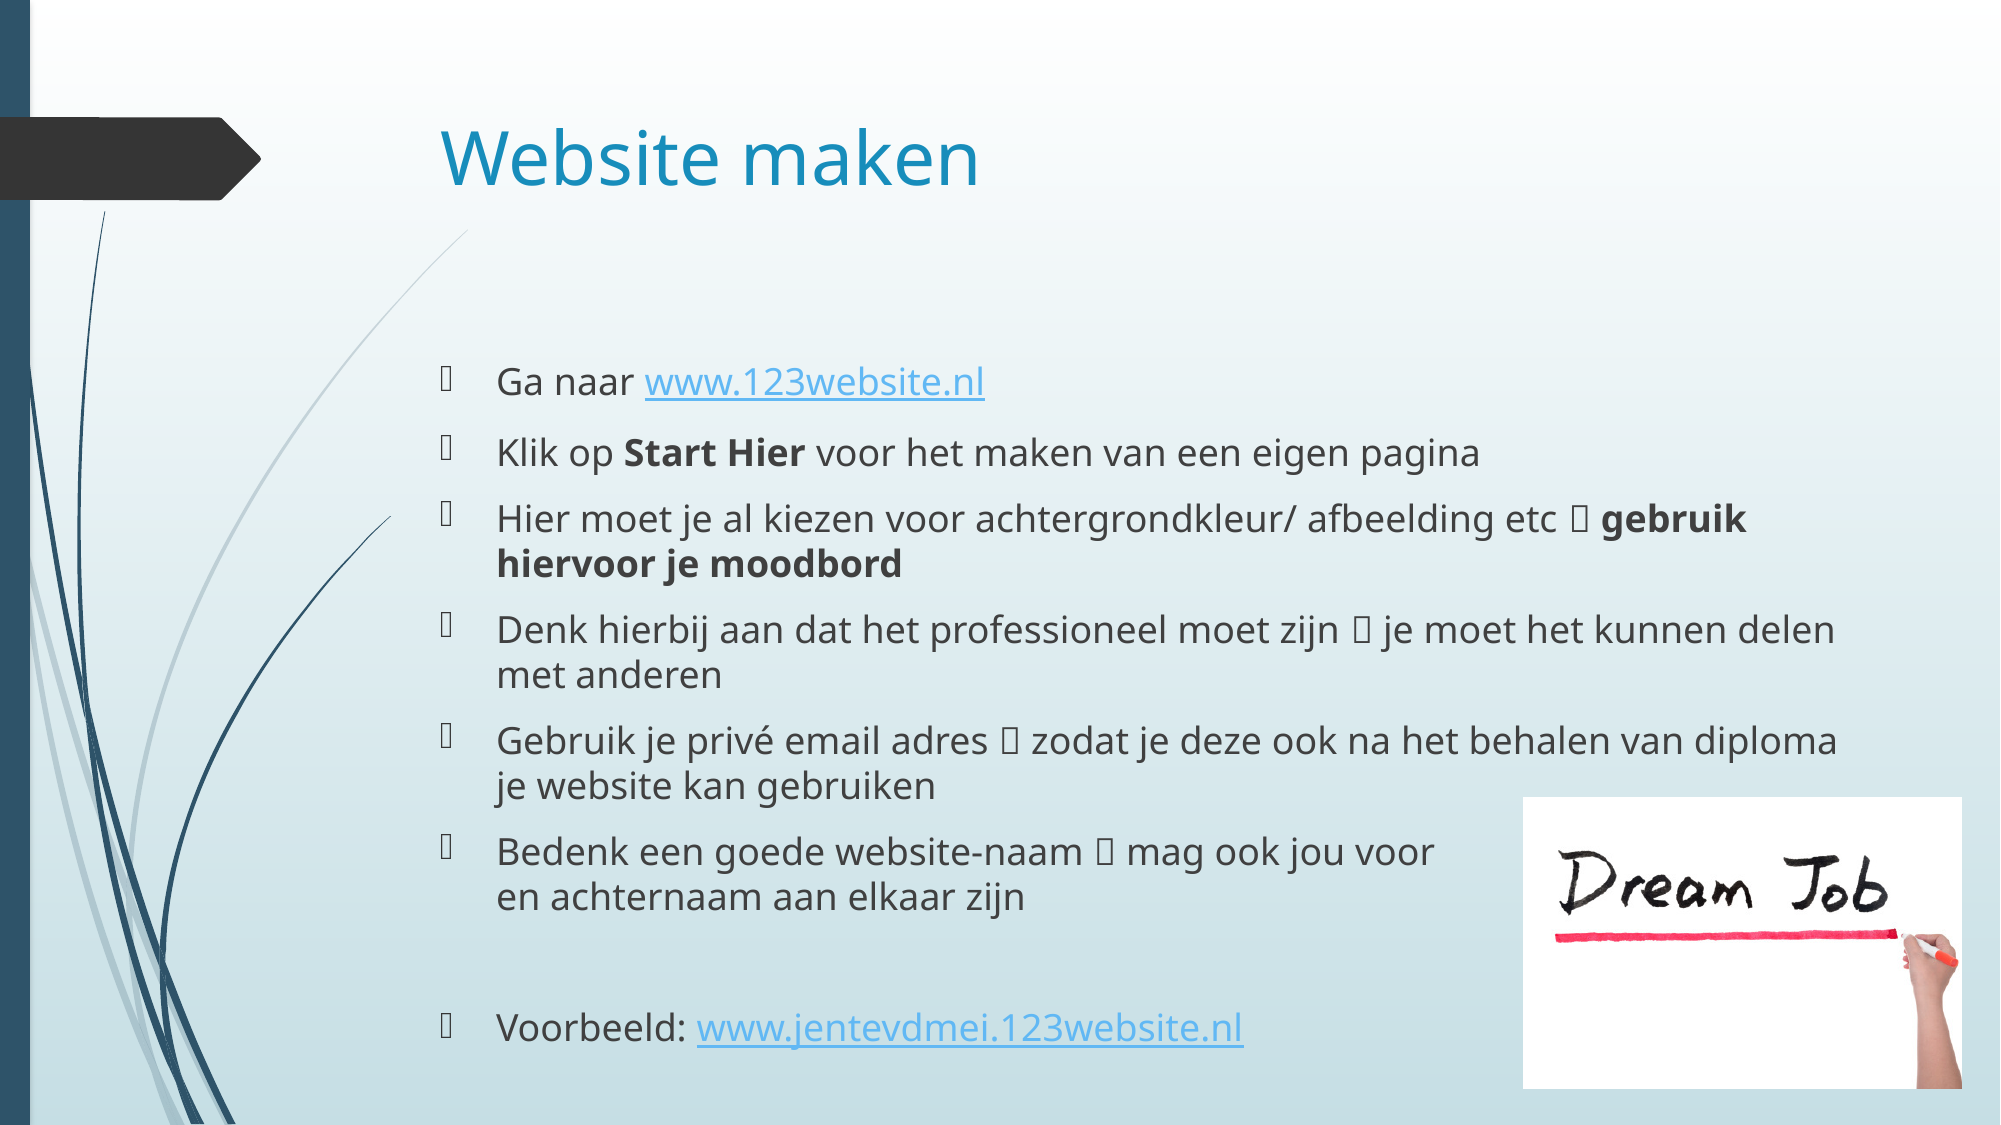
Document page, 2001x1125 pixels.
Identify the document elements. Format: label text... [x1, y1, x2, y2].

picture [1523, 797, 1962, 1089]
list Ga naar www.123website.nl Klik op Start Hier voor het maken van een eigen pagina Hier moet je al kiezen voor achtergrondkleur/ afbeelding etc  gebruik hiervoor je moodbord Denk hierbij aan dat het professioneel moet zijn  je moet het kunnen delen met anderen Gebruik je privé email adres  zodat je deze ook na het behalen van diploma je website kan gebruiken Bedenk een goede website-naam  mag ook jou voor en achternaam aan elkaar zijn Voorbeeld: www.jentevdmei.123website.nl [424, 350, 1888, 1065]
title Website maken [425, 102, 1888, 313]
